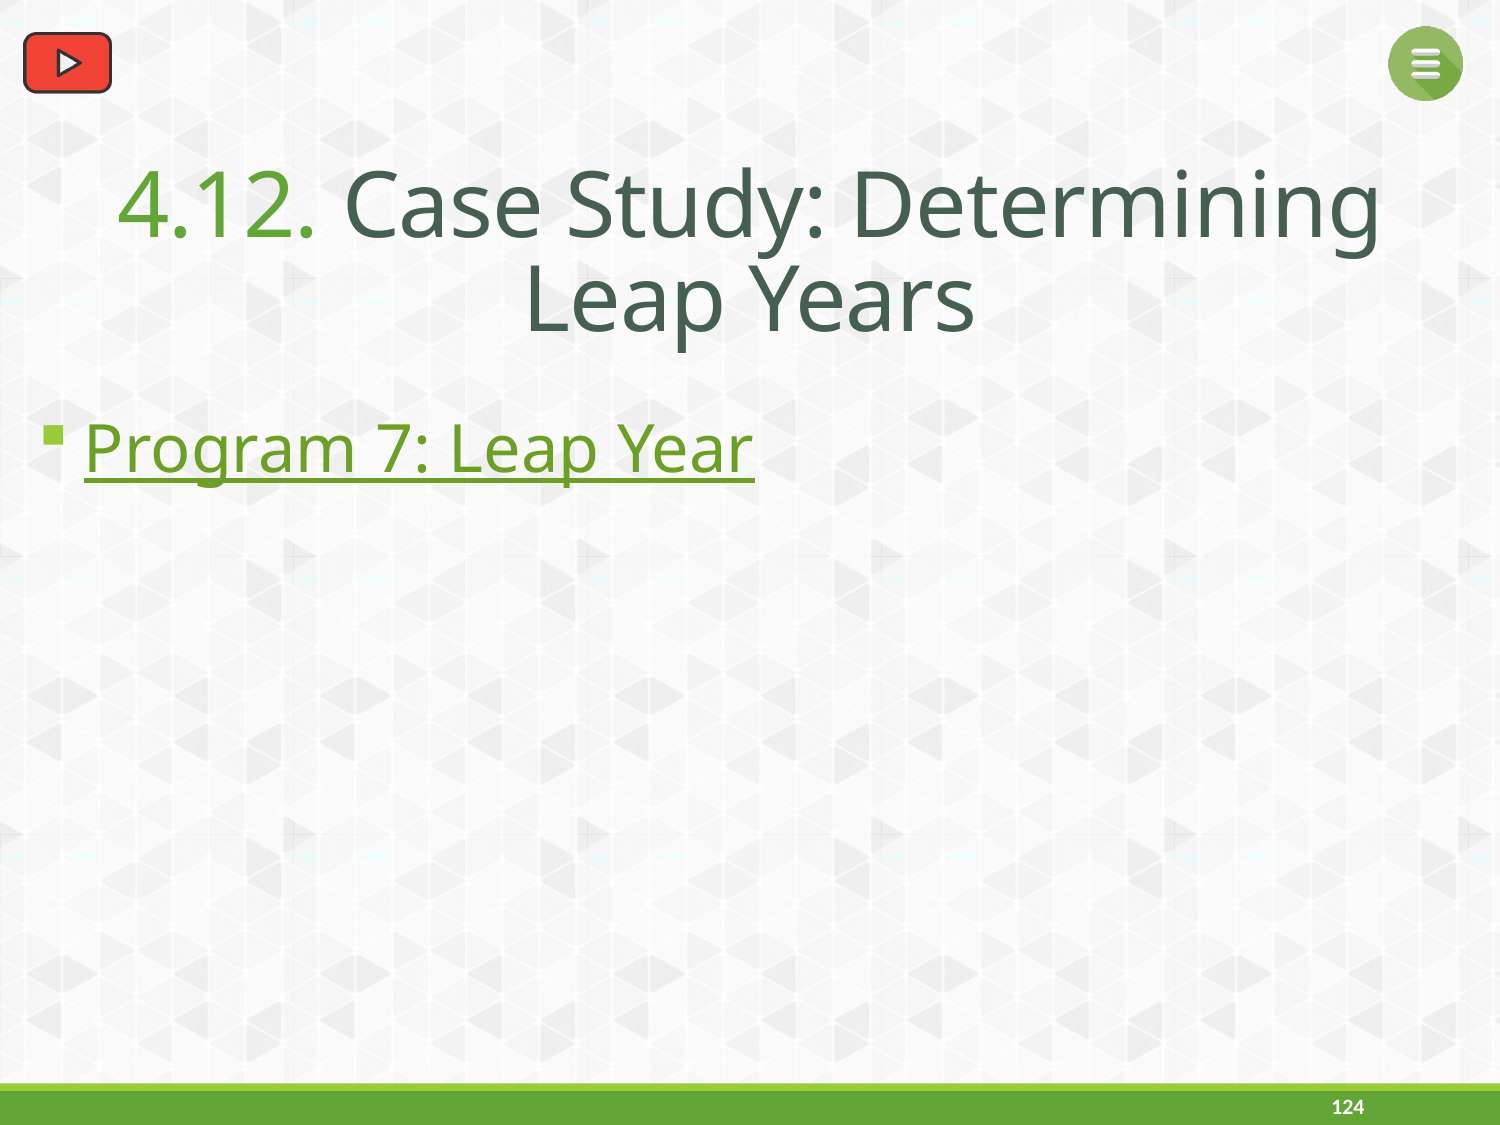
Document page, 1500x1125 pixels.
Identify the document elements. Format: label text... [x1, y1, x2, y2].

slide_number 124 [1218, 1090, 1380, 1121]
title 4.12. Case Study: Determining Leap Years [23, 112, 1476, 399]
picture [0, 0, 1500, 1083]
list Program 7: Leap Year [23, 399, 1476, 1078]
